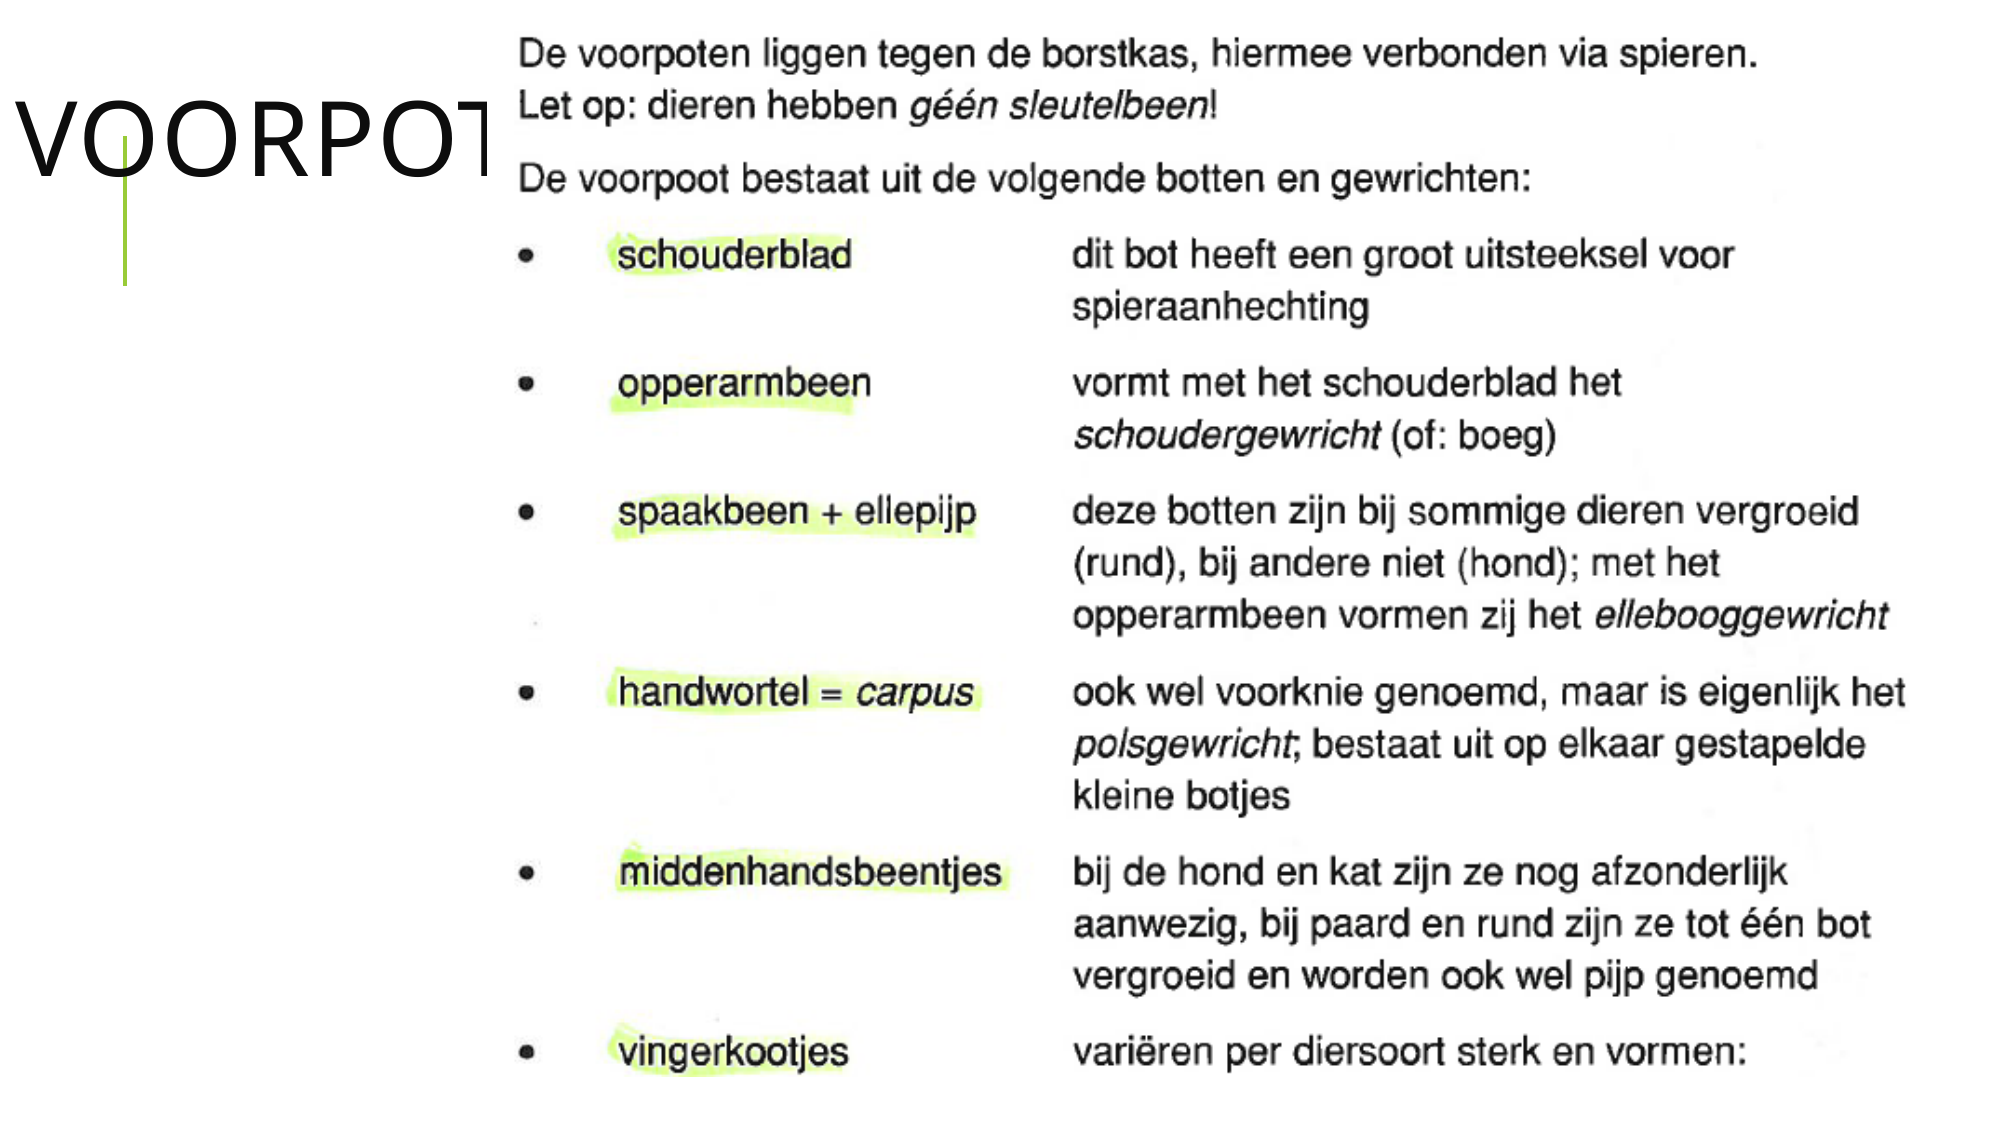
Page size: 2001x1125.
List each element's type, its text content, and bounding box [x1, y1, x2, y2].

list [487, 0, 1965, 1077]
title voorpoten [0, 37, 480, 255]
